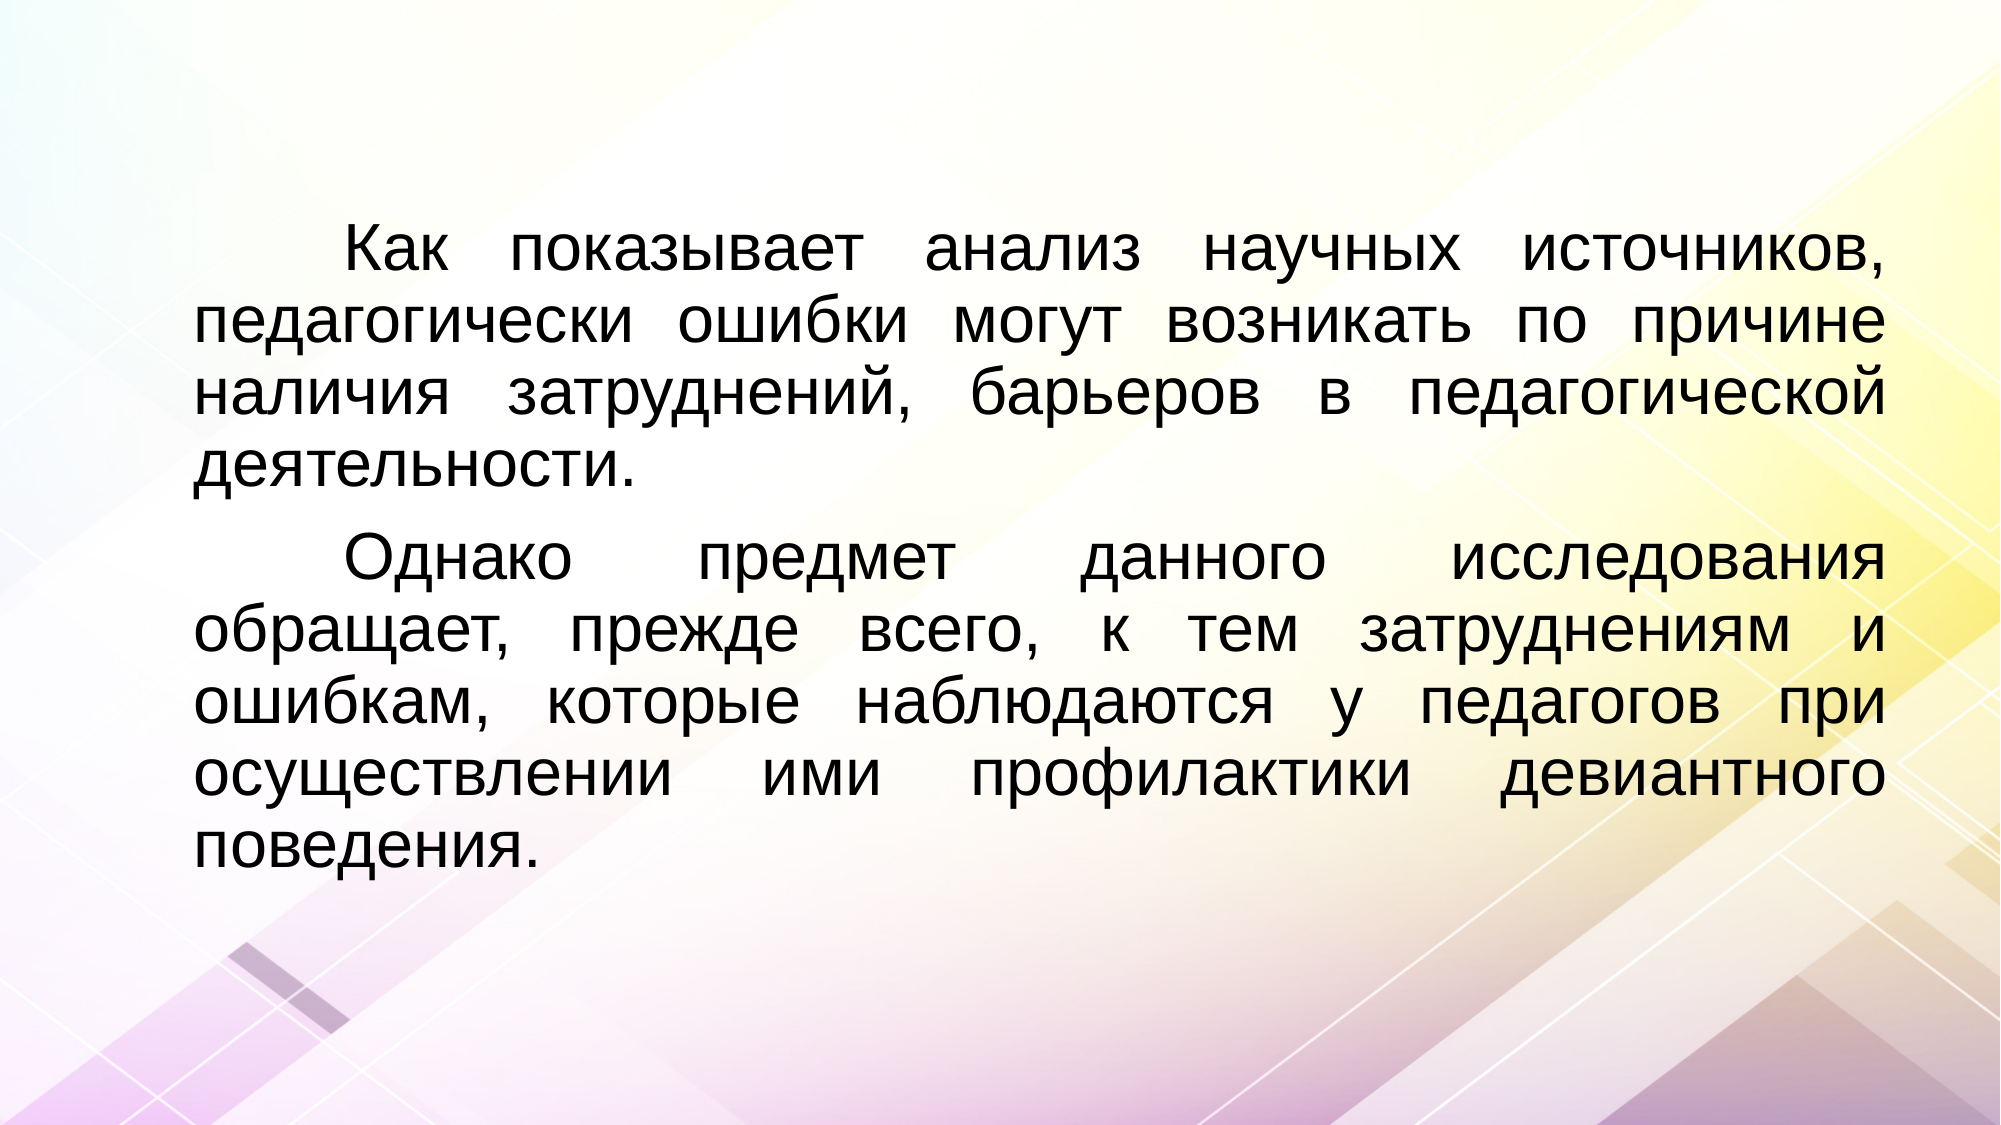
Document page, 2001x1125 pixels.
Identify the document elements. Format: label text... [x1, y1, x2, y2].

list Как показывает анализ научных источников, педагогически ошибки могут возникать по причине наличия затруднений, барьеров в педагогической деятельности. Однако предмет данного исследования обращает, прежде всего, к тем затруднениям и ошибкам, которые наблюдаются у педагогов при осуществлении ими профилактики девиантного поведения. [178, 205, 1904, 920]
picture [0, 0, 2000, 1125]
